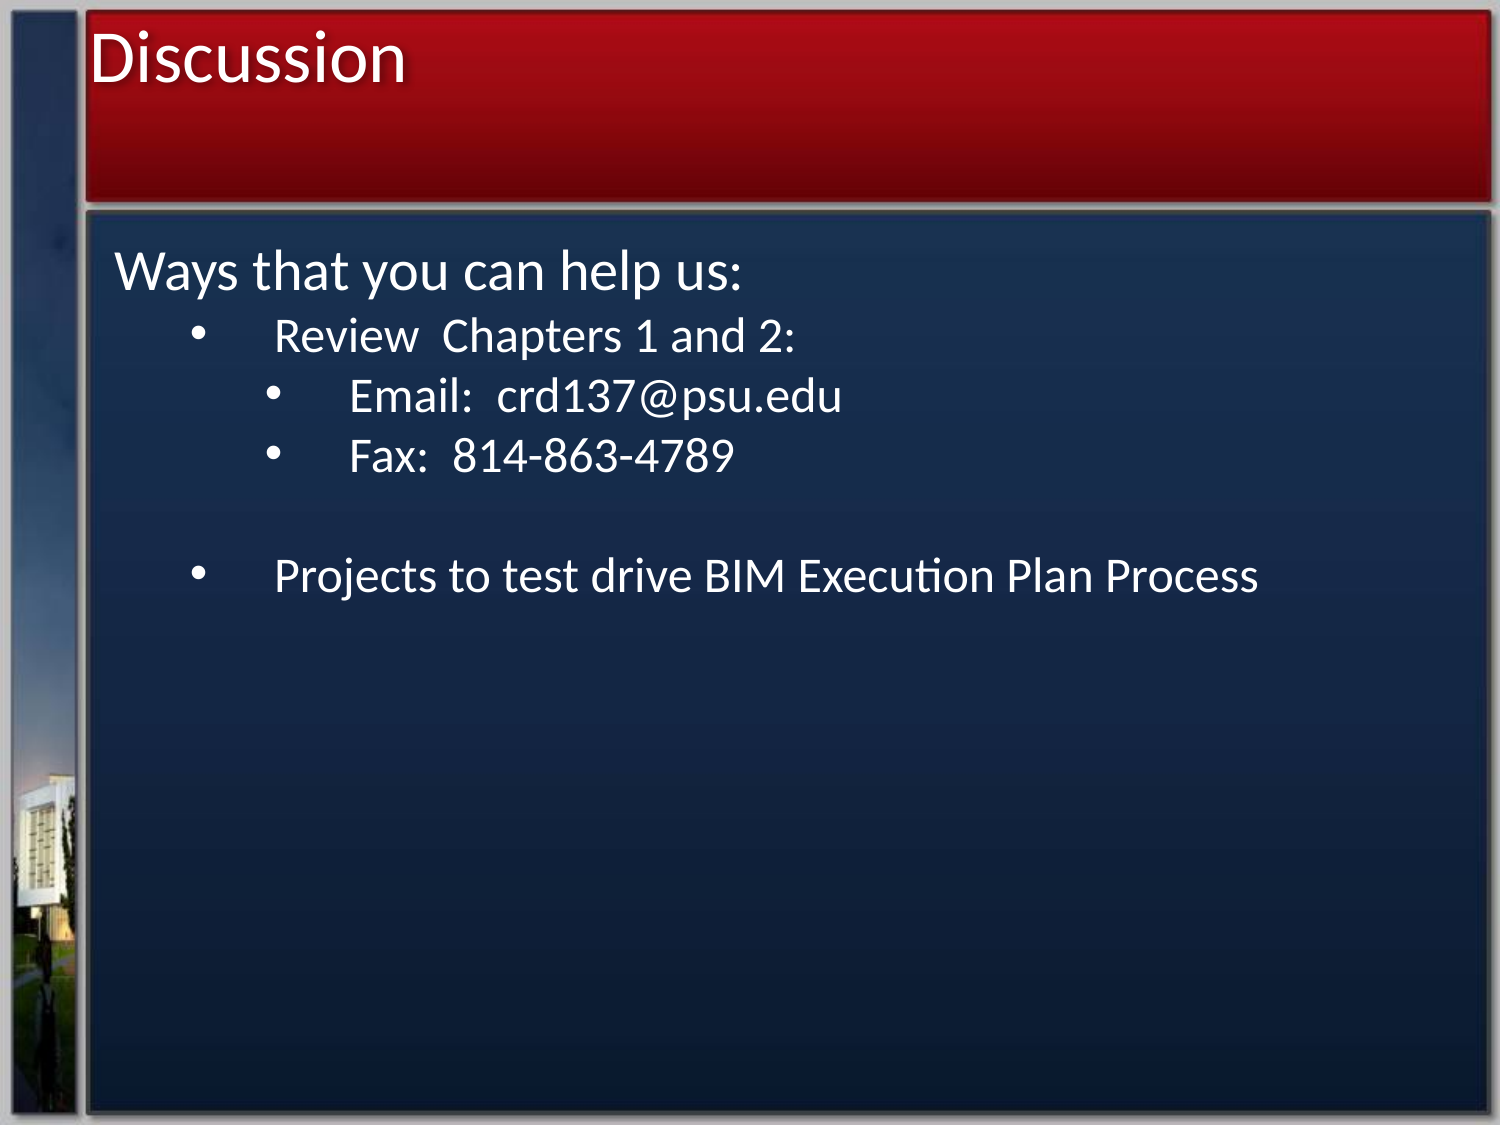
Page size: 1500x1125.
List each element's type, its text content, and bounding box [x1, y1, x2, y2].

picture [0, 0, 1500, 1125]
text_box Ways that you can help us: Review Chapters 1 and 2: Email: crd137@psu.edu Fax: 814-863-4789 Projects to test drive BIM Execution Plan Process [99, 224, 1475, 860]
text_box Discussion [74, 0, 963, 105]
